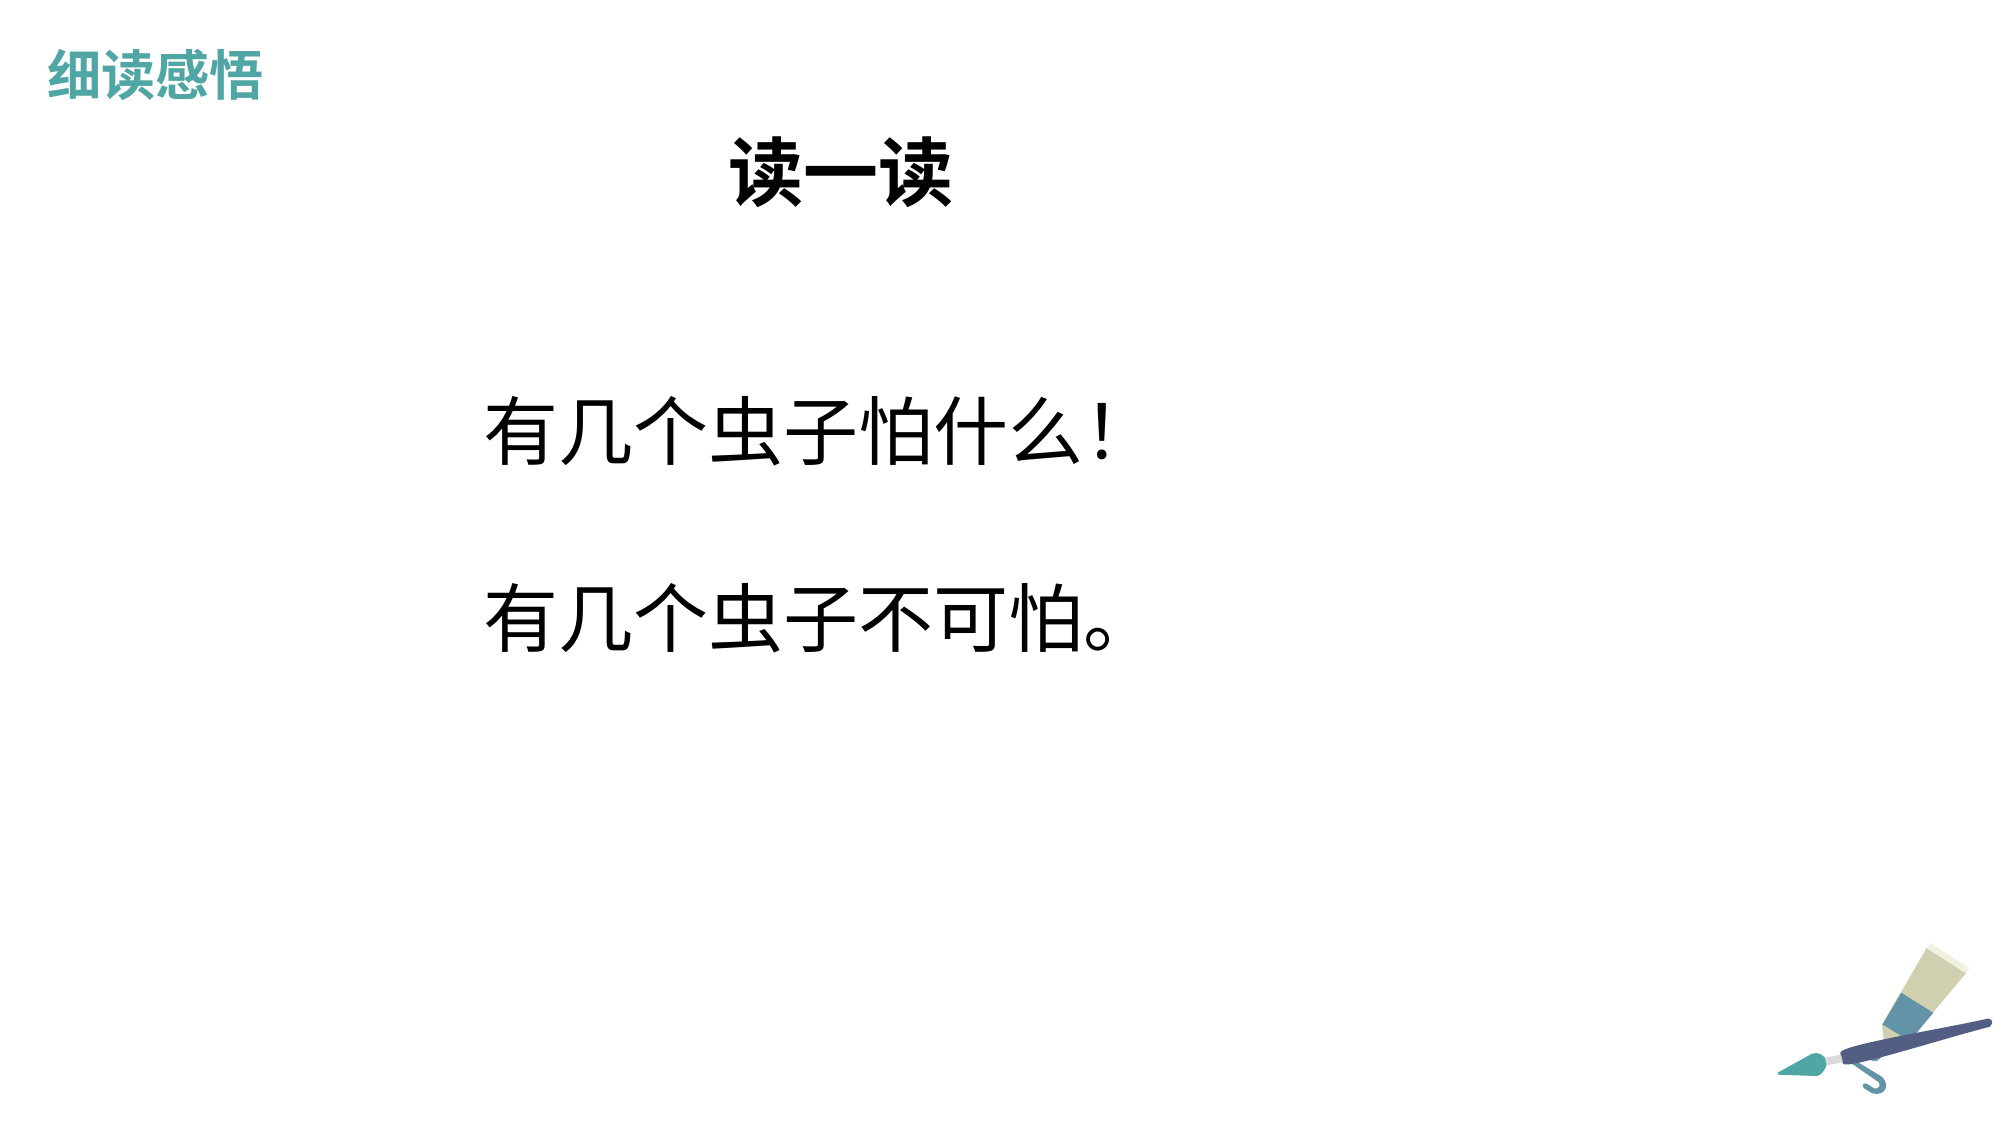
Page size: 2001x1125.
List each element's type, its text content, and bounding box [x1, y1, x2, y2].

text_box 读一读 [713, 118, 1261, 223]
text_box 有几个虫子不可怕。 [468, 563, 1745, 669]
text_box 细读感悟 [32, 33, 347, 114]
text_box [1811, 945, 1974, 1125]
text_box 有几个虫子怕什么！ [468, 377, 1413, 483]
